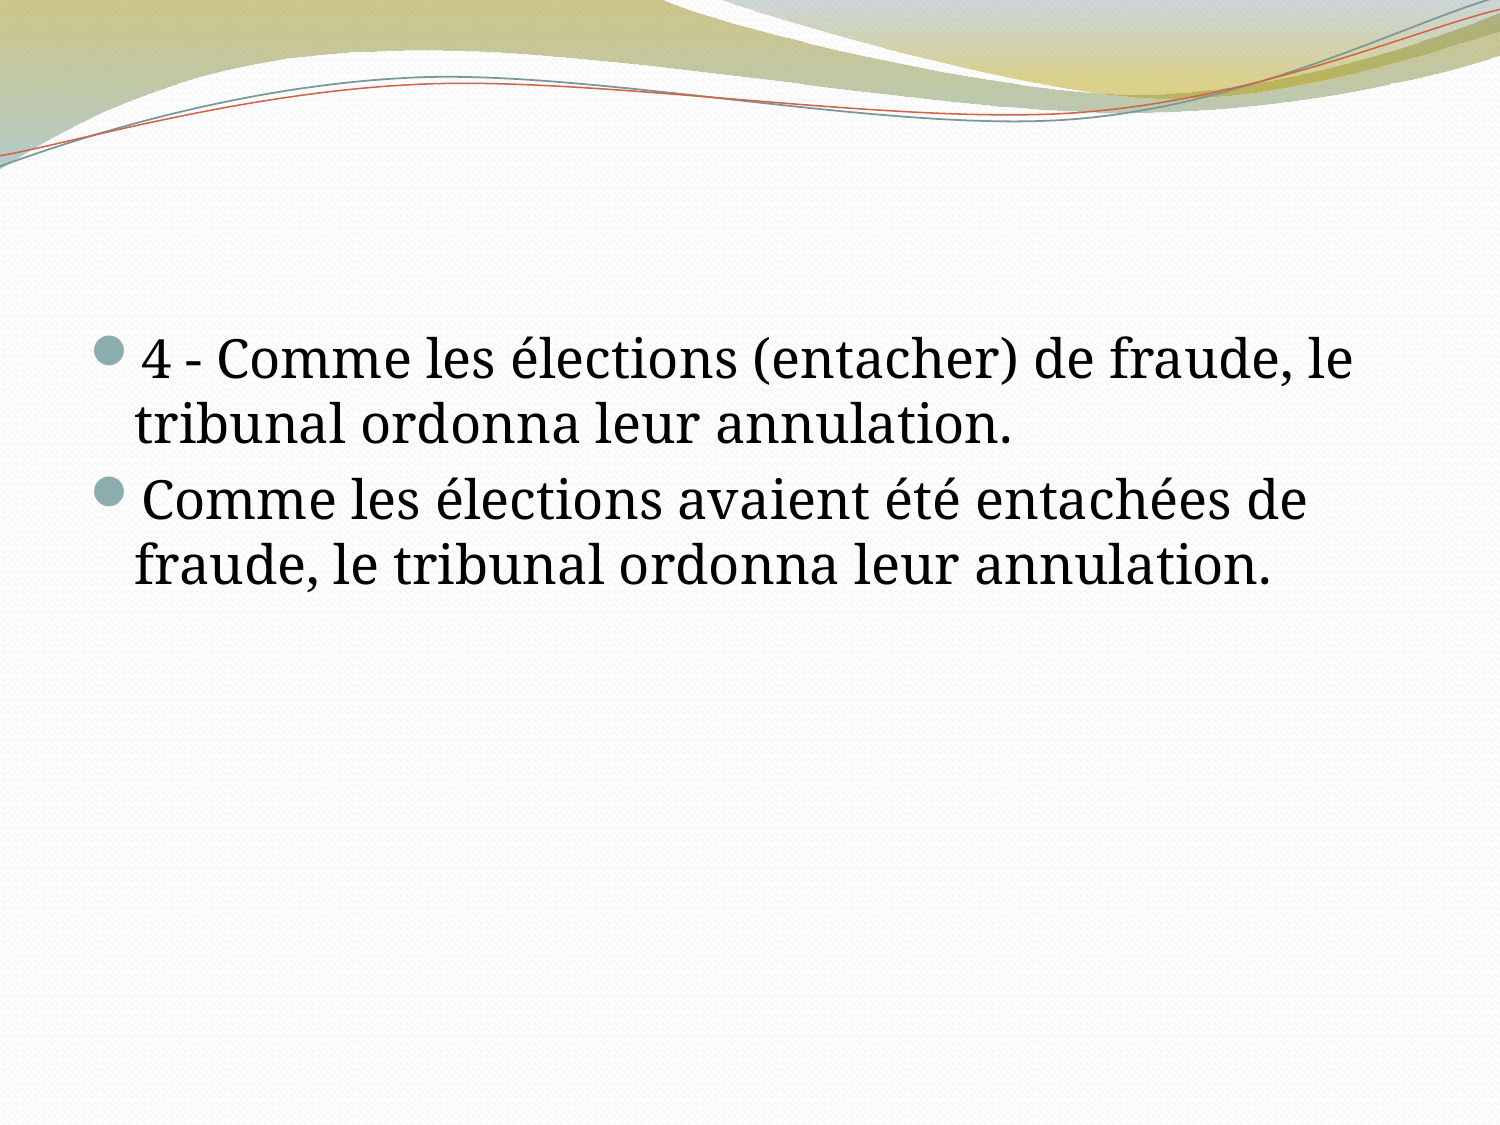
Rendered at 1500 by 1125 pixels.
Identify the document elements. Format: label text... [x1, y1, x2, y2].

list 4 - Comme les élections (entacher) de fraude, le tribunal ordonna leur annulation. Comme les élections avaient été entachées de fraude, le tribunal ordonna leur annulation. [75, 317, 1425, 1038]
